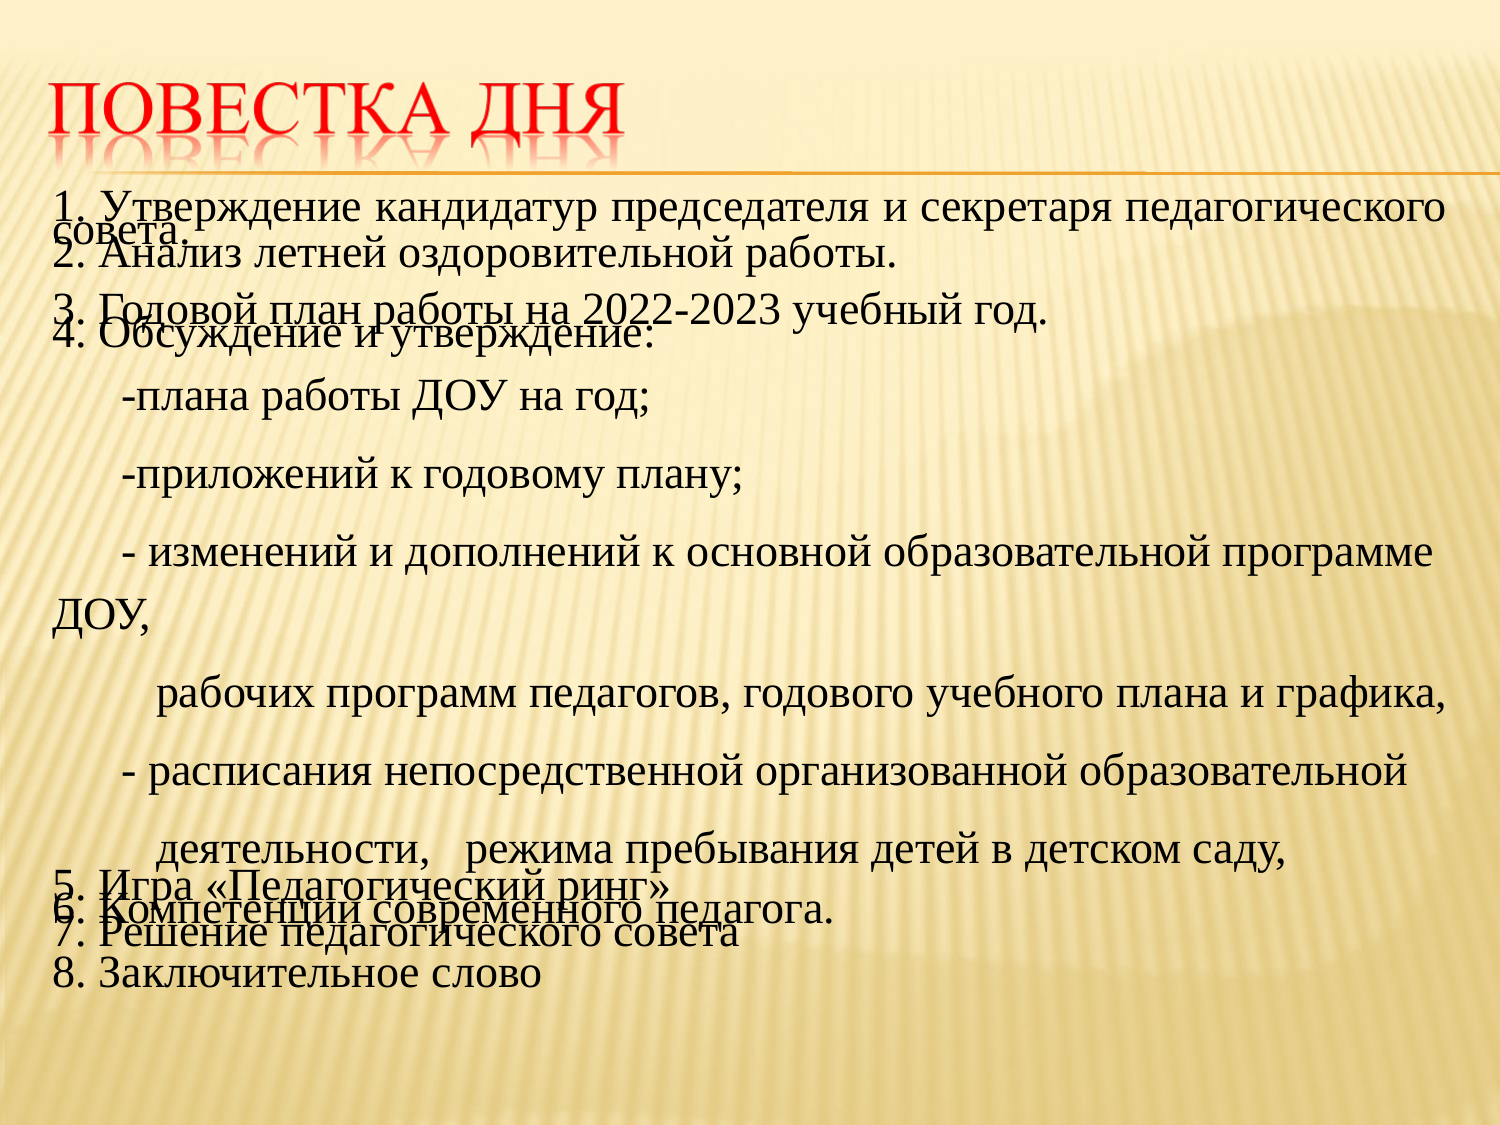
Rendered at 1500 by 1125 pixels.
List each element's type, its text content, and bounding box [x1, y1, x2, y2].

text_box 1. Утверждение кандидатур председателя и секретаря педагогического совета. 2. Анализ летней оздоровительной работы. 3. Годовой план работы на 2022-2023 учебный год. 4. Обсуждение и утверждение: -плана работы ДОУ на год; -приложений к годовому плану; - изменений и дополнений к основной образовательной программе ДОУ, рабочих программ педагогов, годового учебного плана и графика, - расписания непосредственной организованной образовательной деятельности, режима пребывания детей в детском саду, 5. Игра «Педагогический ринг» 6. Компетенции современного педагога. 7. Решение педагогического совета 8. Заключительное слово [37, 199, 1463, 1067]
picture [0, 0, 1500, 1125]
